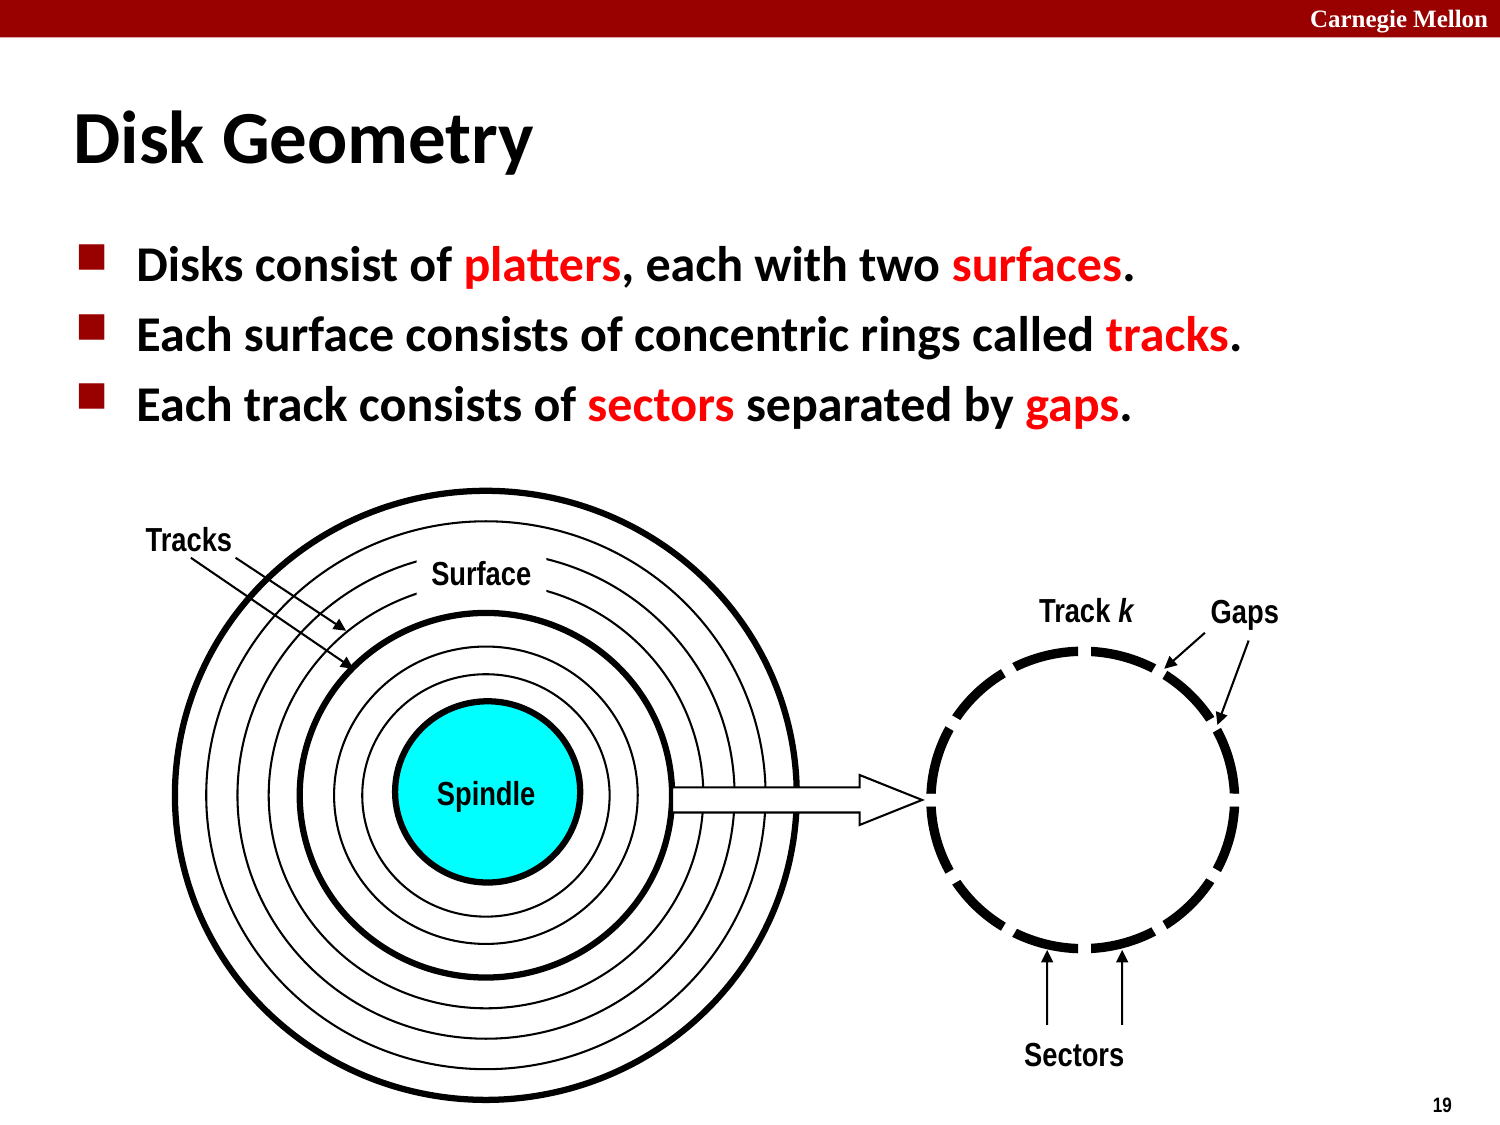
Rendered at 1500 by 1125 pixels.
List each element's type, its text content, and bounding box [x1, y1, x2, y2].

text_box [129, 490, 1295, 1101]
title Disk Geometry [58, 71, 1305, 197]
list Disks consist of platters, each with two surfaces. Each surface consists of concentric rings called tracks. Each track consists of sectors separated by gaps. [64, 223, 1361, 1040]
